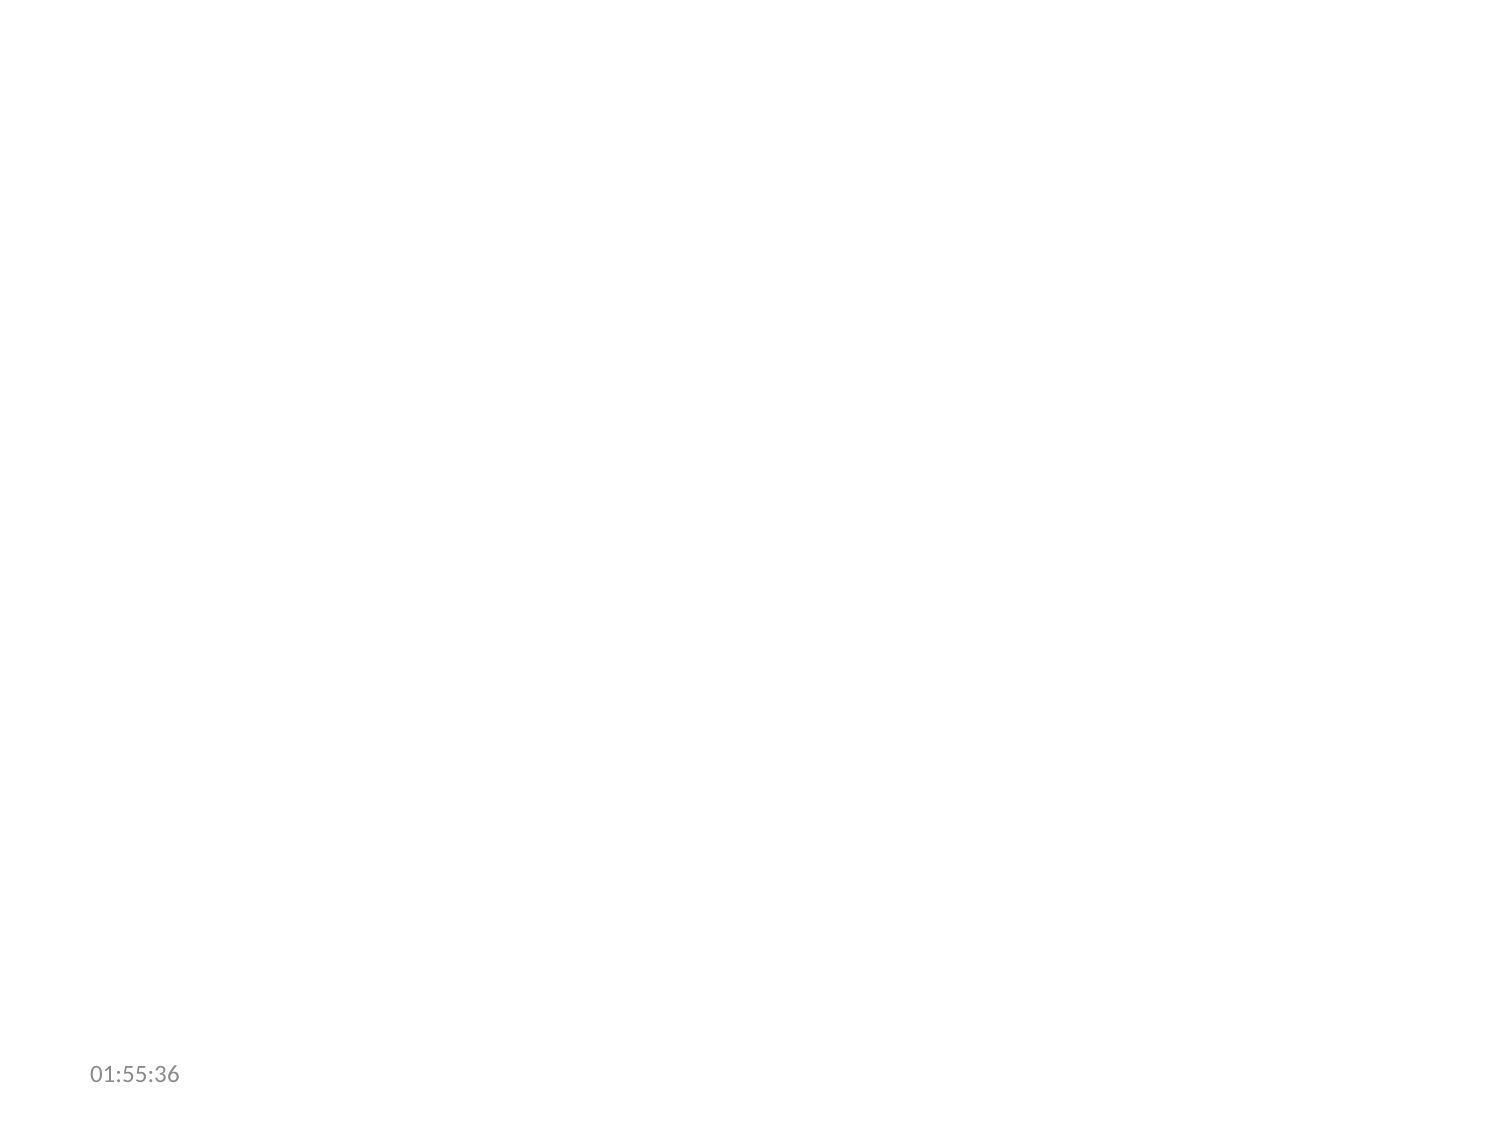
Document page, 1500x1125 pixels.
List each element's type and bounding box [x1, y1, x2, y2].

slide_number [75, 1042, 425, 1103]
